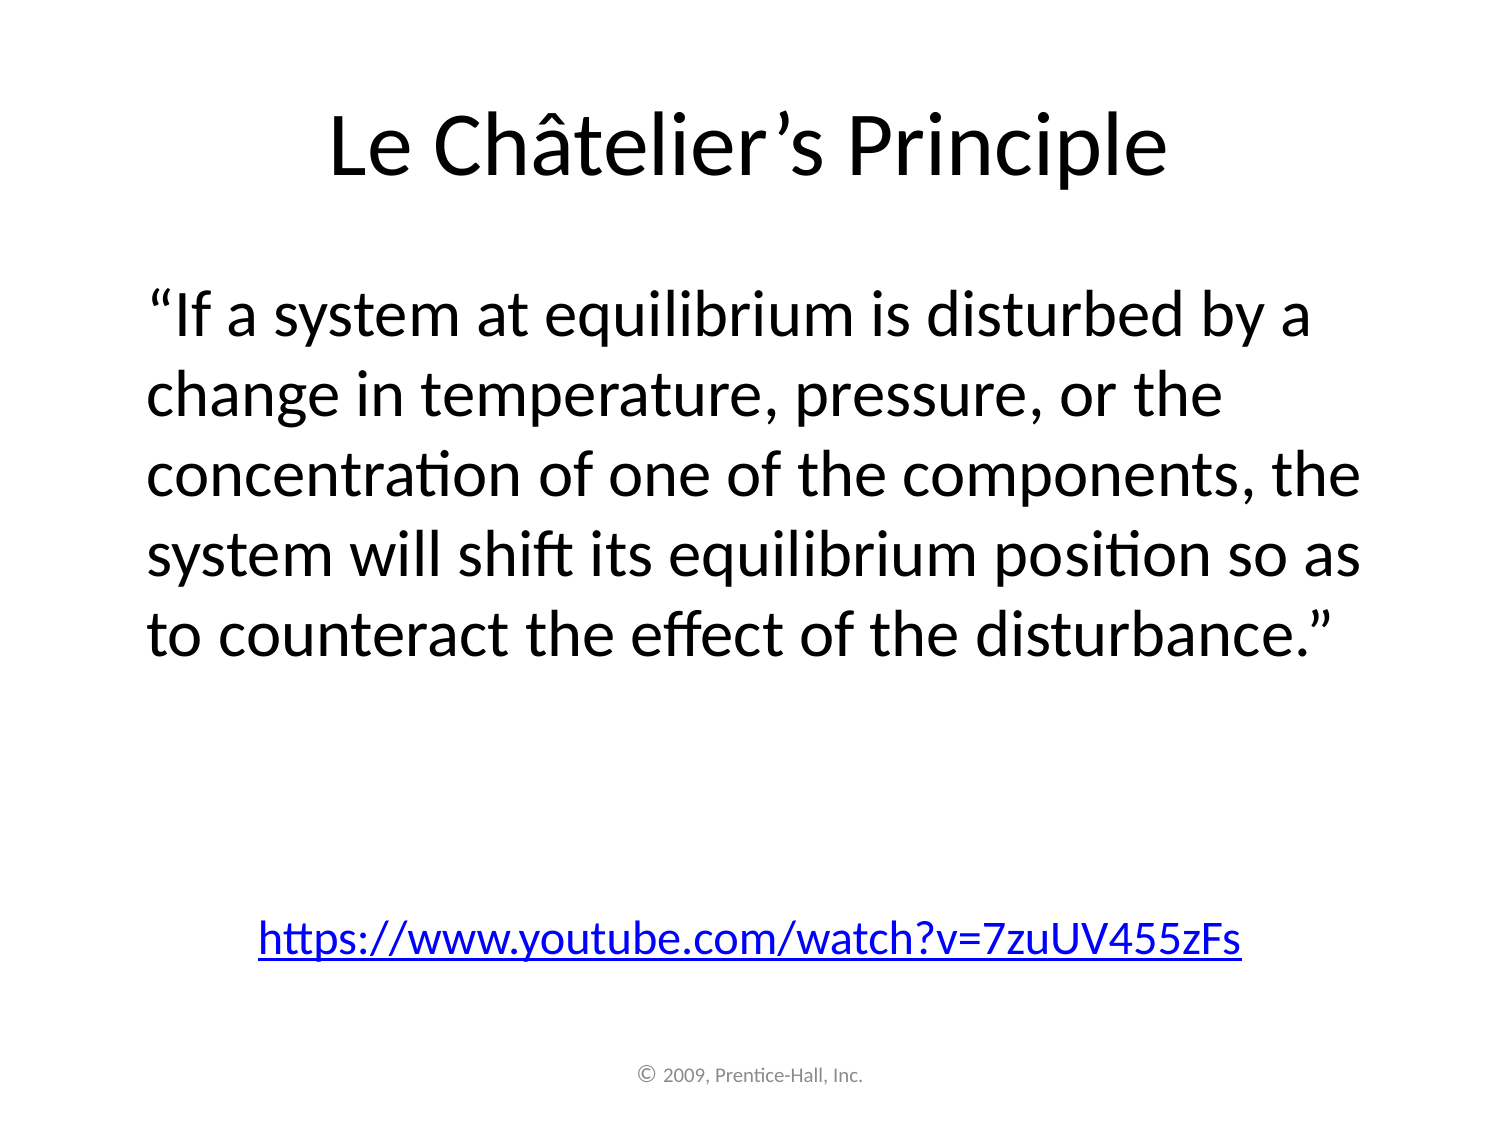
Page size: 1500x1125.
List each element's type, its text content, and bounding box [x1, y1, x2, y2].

title Le Châtelier’s Principle [75, 45, 1425, 233]
footer © 2009, Prentice-Hall, Inc. [512, 1042, 988, 1103]
list “If a system at equilibrium is disturbed by a change in temperature, pressure, or the concentration of one of the components, the system will shift its equilibrium position so as to counteract the effect of the disturbance.” https://www.youtube.com/watch?v=7zuUV455zFs [75, 262, 1425, 1005]
